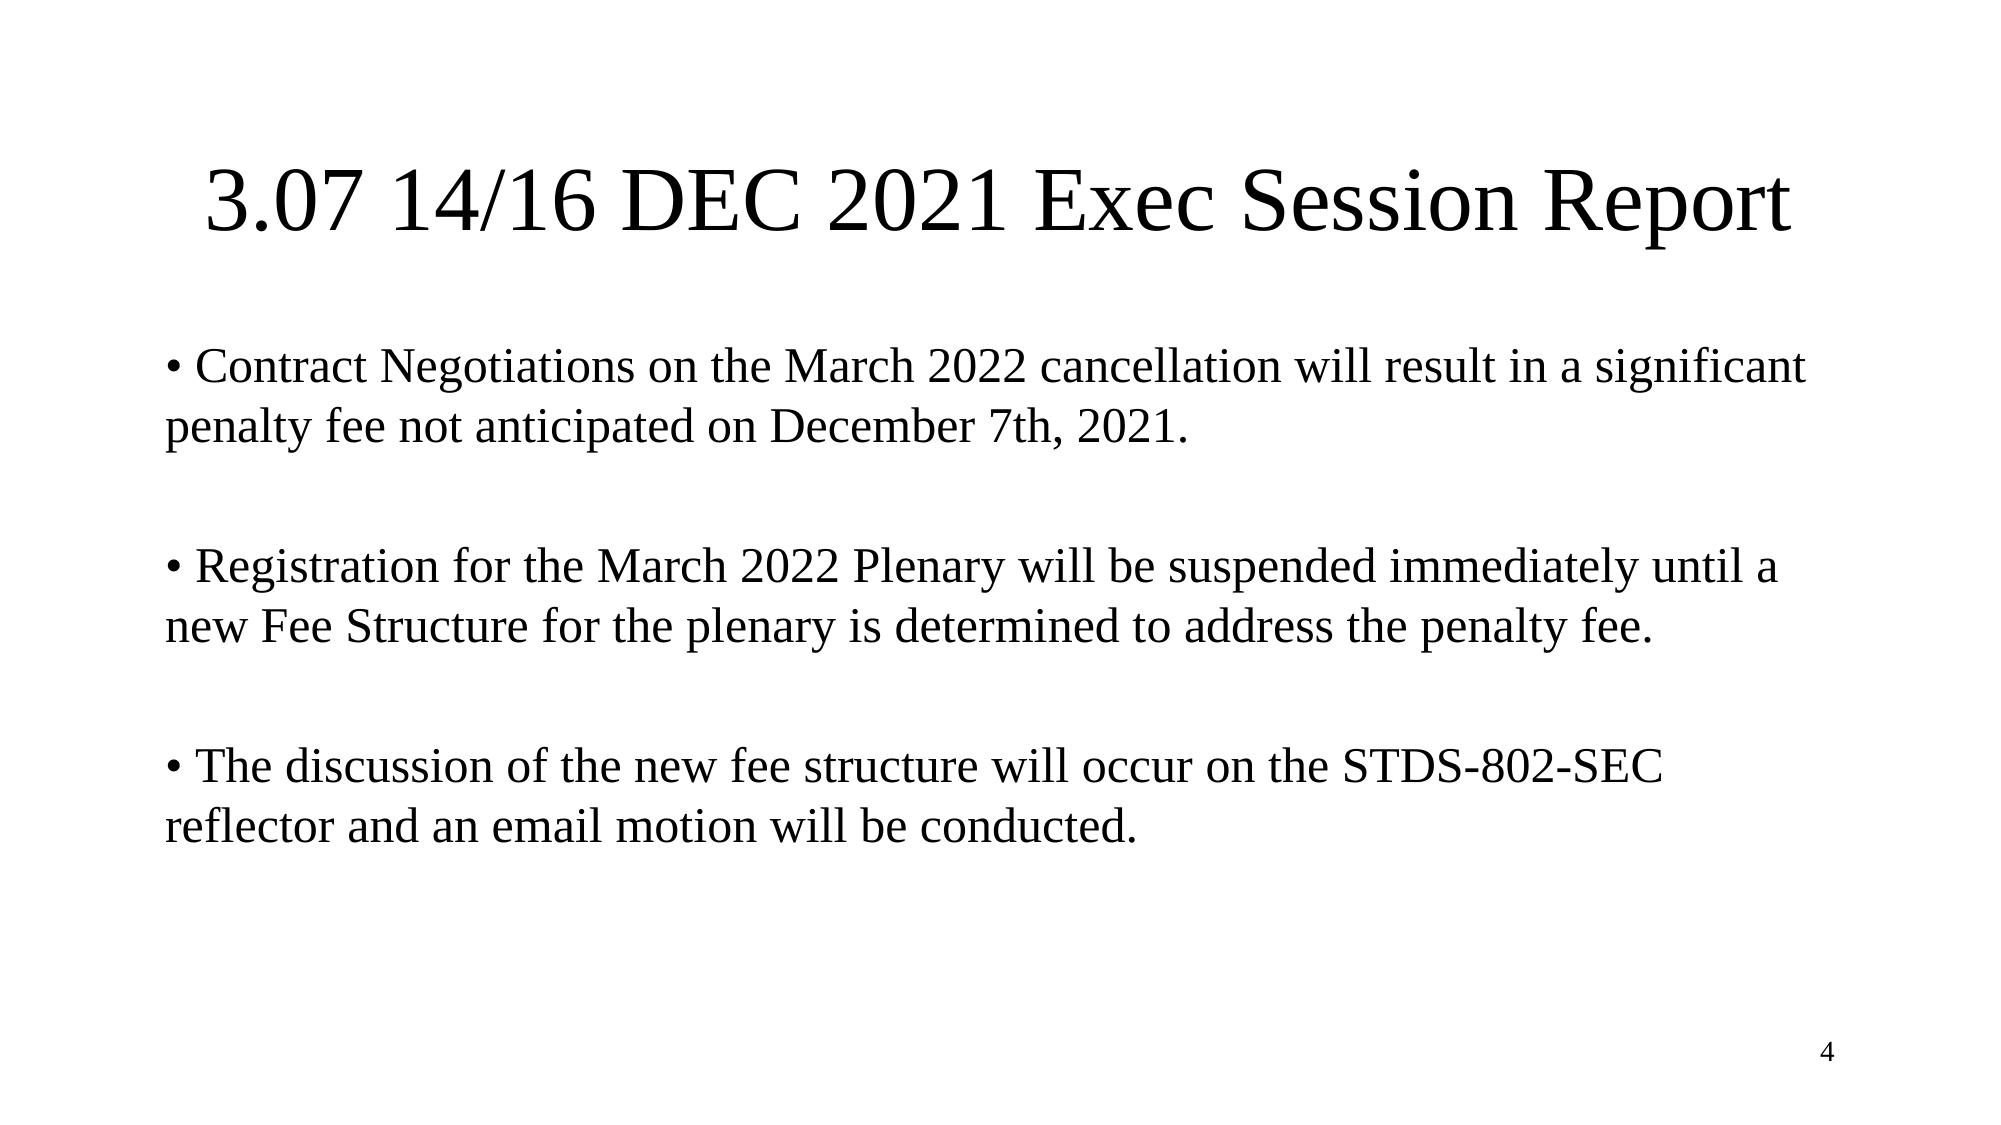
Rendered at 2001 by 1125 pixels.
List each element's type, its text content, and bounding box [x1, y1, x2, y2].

list • Contract Negotiations on the March 2022 cancellation will result in a significant penalty fee not anticipated on December 7th, 2021. • Registration for the March 2022 Plenary will be suspended immediately until a new Fee Structure for the plenary is determined to address the penalty fee. • The discussion of the new fee structure will occur on the STDS-802-SEC reflector and an email motion will be conducted. [149, 324, 1851, 1001]
title 3.07 14/16 DEC 2021 Exec Session Report [149, 99, 1851, 288]
slide_number 4 [1433, 1024, 1851, 1101]
